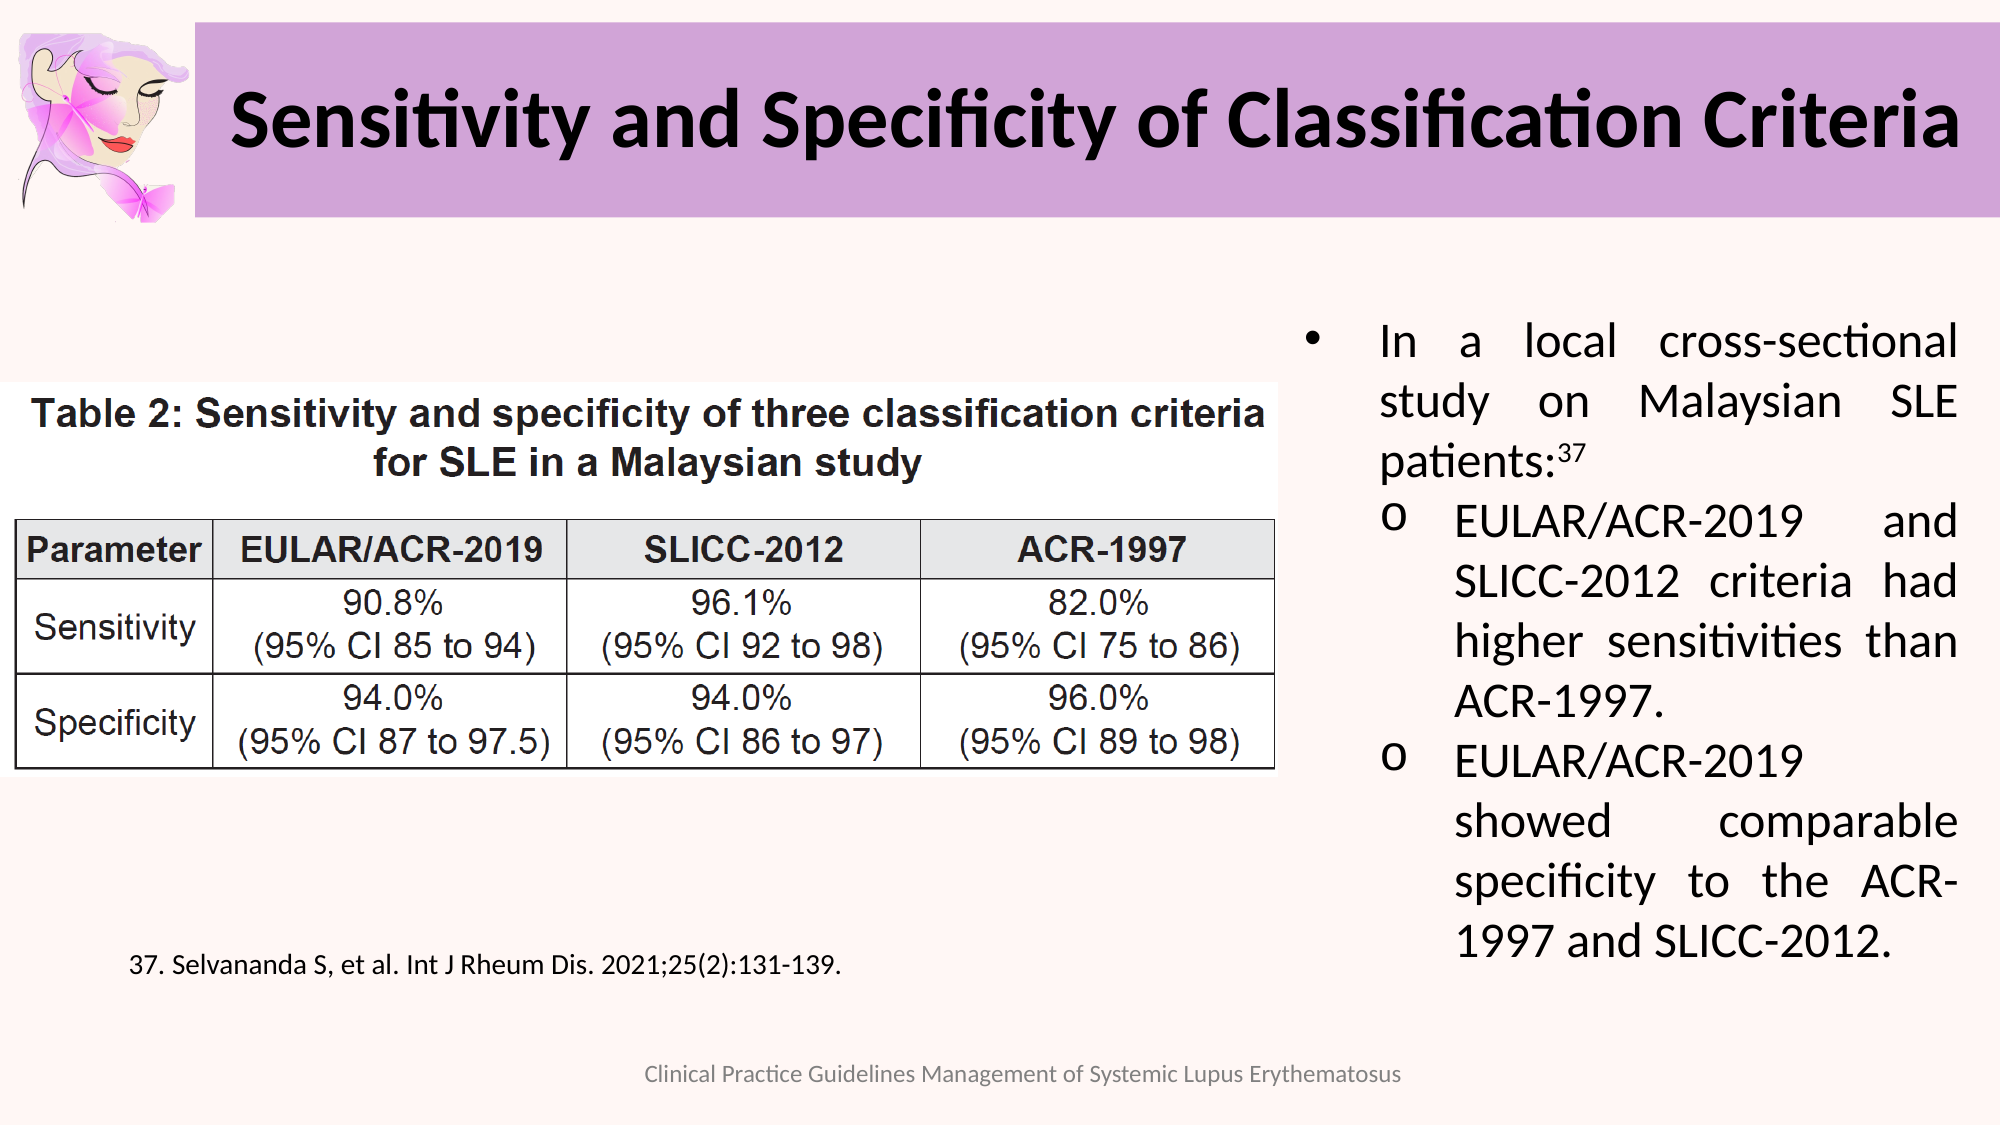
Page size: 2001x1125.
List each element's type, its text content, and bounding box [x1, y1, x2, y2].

text_box In a local cross-sectional study on Malaysian SLE patients:37 EULAR/ACR-2019 and SLICC-2012 criteria had higher sensitivities than ACR-1997. EULAR/ACR-2019 showed comparable specificity to the ACR-1997 and SLICC-2012. [1289, 299, 1974, 975]
picture [0, 10, 210, 248]
title Sensitivity and Specificity of Classification Criteria [195, 22, 2000, 218]
text_box 37. Selvananda S, et al. Int J Rheum Dis. 2021;25(2):131-139. [113, 942, 1424, 1047]
picture [0, 382, 1278, 777]
